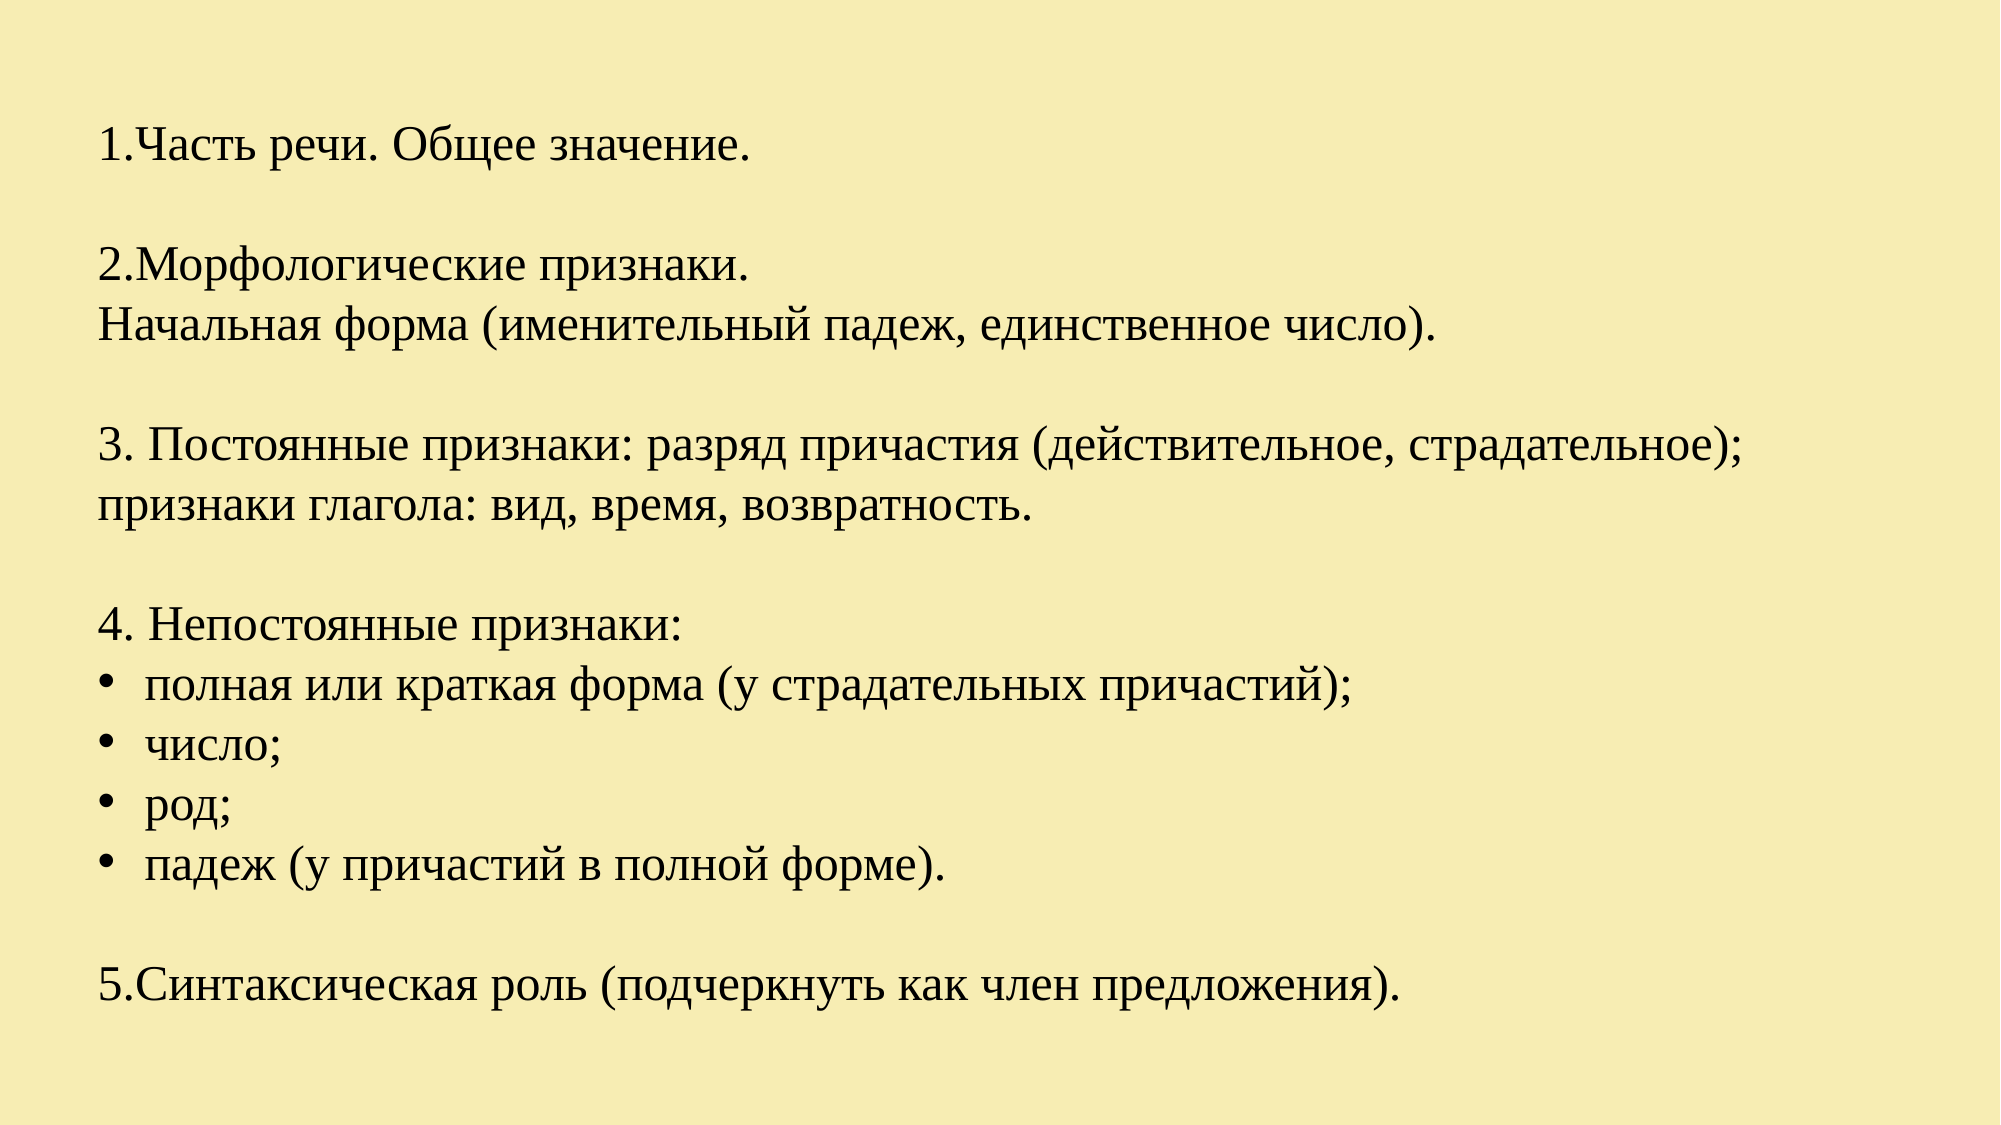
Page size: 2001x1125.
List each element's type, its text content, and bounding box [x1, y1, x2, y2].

text_box 1.Часть речи. Общее значение. 2.Морфологические признаки. Начальная форма (именительный падеж, единственное число). 3. Постоянные признаки: разряд причастия (действительное, страдательное); признаки глагола: вид, время, возвратность. 4. Непостоянные признаки: полная или краткая форма (у страдательных причастий); число; род; падеж (у причастий в полной форме). 5.Синтаксическая роль (подчеркнуть как член предложения). [82, 102, 1856, 1018]
